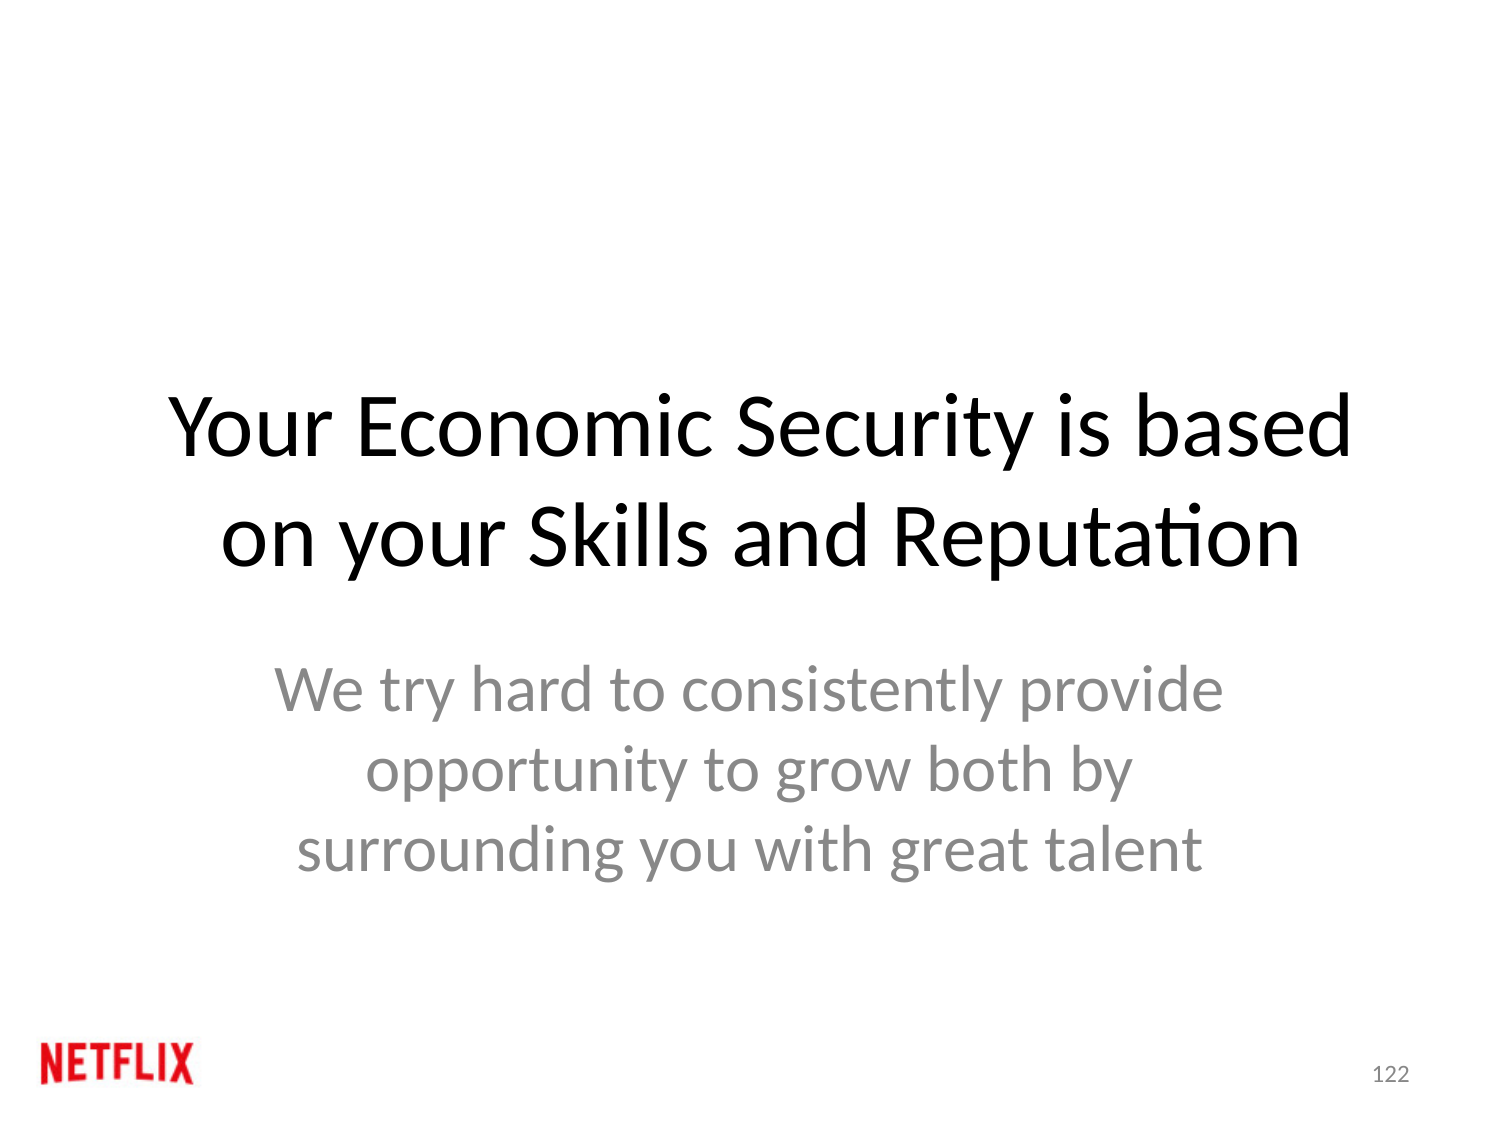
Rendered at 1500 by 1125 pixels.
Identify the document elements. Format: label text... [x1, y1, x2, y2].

picture [24, 1024, 211, 1104]
title Your Economic Security is based on your Skills and Reputation [112, 349, 1413, 600]
slide_number ‹#› [1074, 1042, 1425, 1103]
subtitle We try hard to consistently provide opportunity to grow both by surrounding you with great talent [225, 637, 1275, 925]
